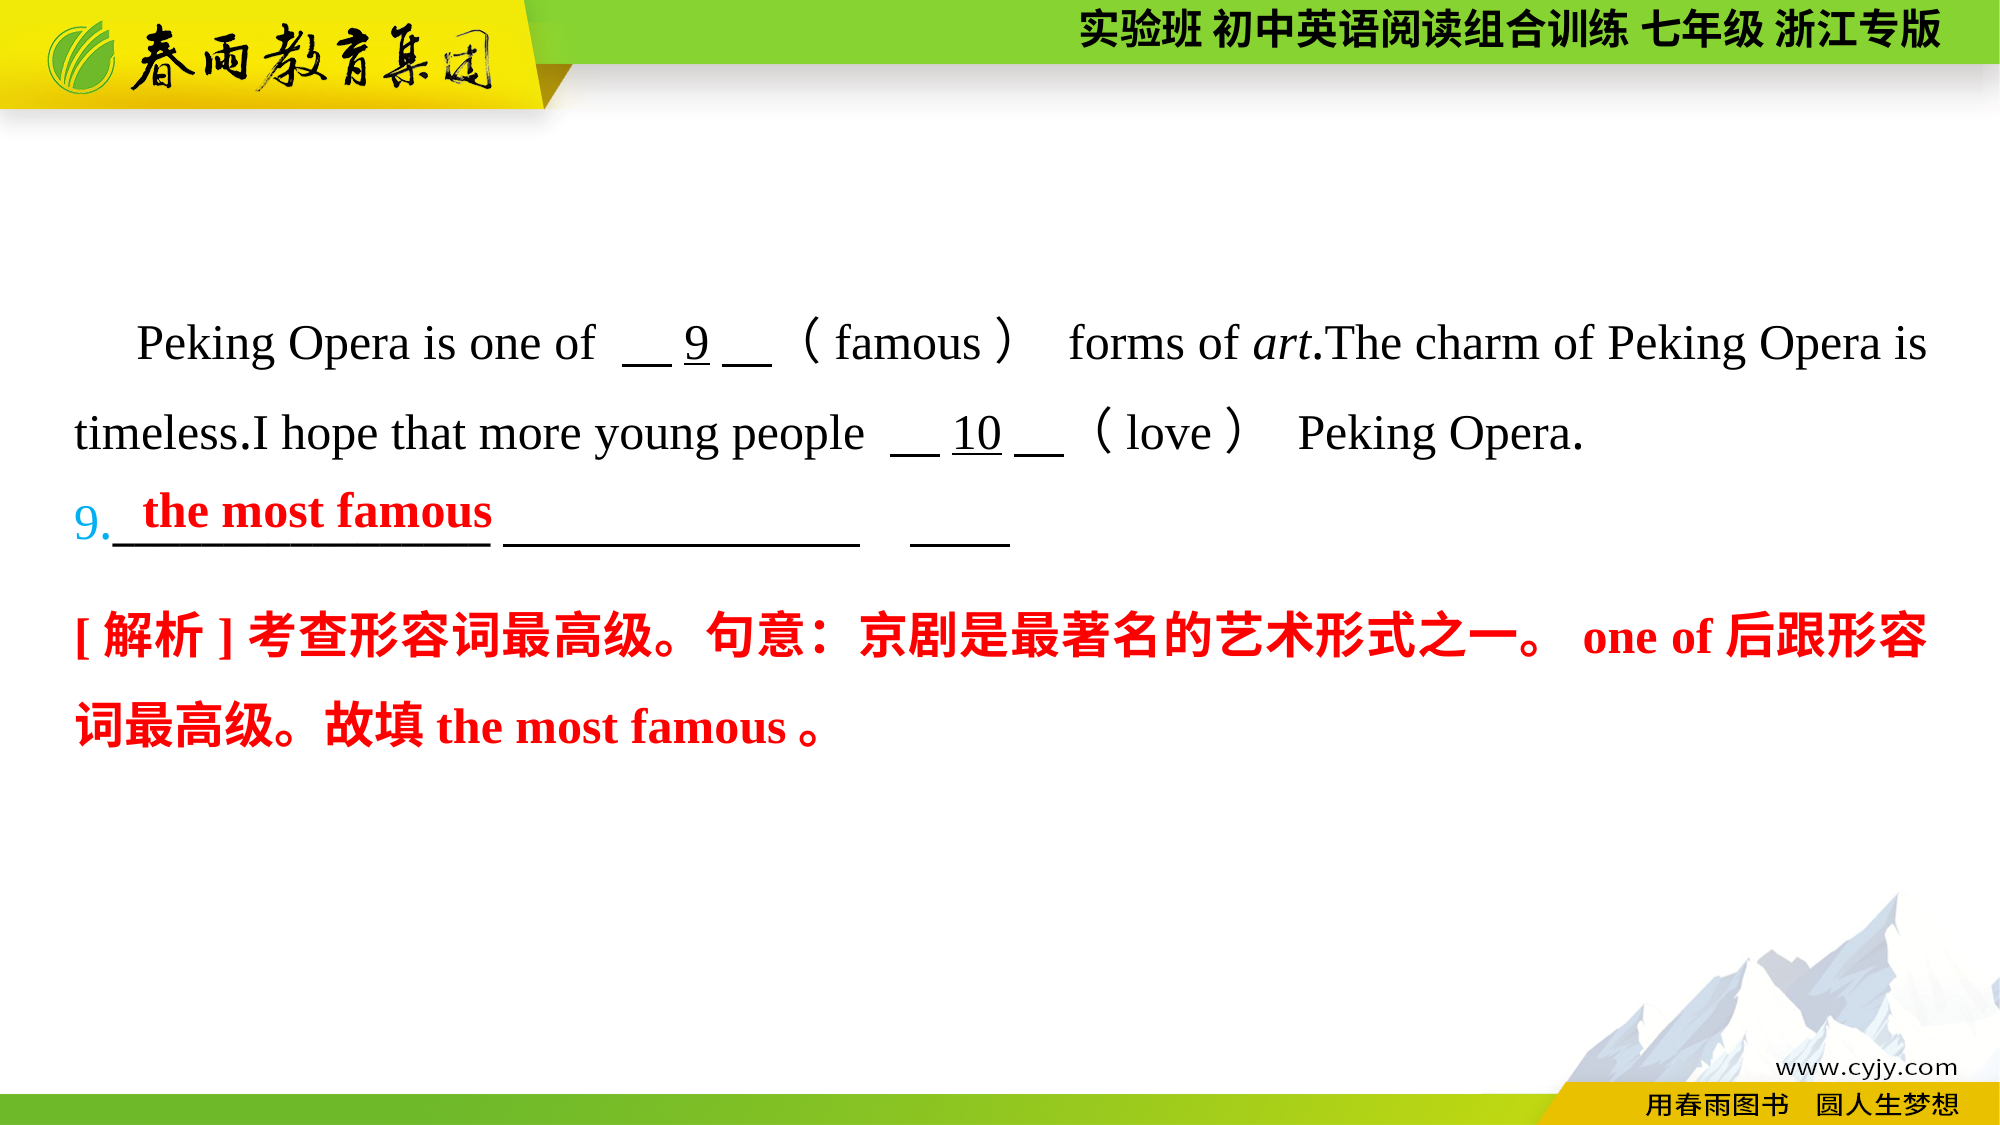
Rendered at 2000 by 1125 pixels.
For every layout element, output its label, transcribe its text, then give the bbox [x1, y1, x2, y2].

text_box [解析]考查形容词最高级。句意：京剧是最著名的艺术形式之一。one of后跟形容词最高级。故填the most famous。 [59, 566, 1944, 761]
text_box the most famous [127, 469, 508, 545]
list Peking Opera is one of 9 （famous） forms of art.The charm of Peking Opera is timeless.I hope that more young people 10 （love） Peking Opera. 9._________________ [59, 272, 1944, 561]
picture [0, 0, 2000, 1125]
